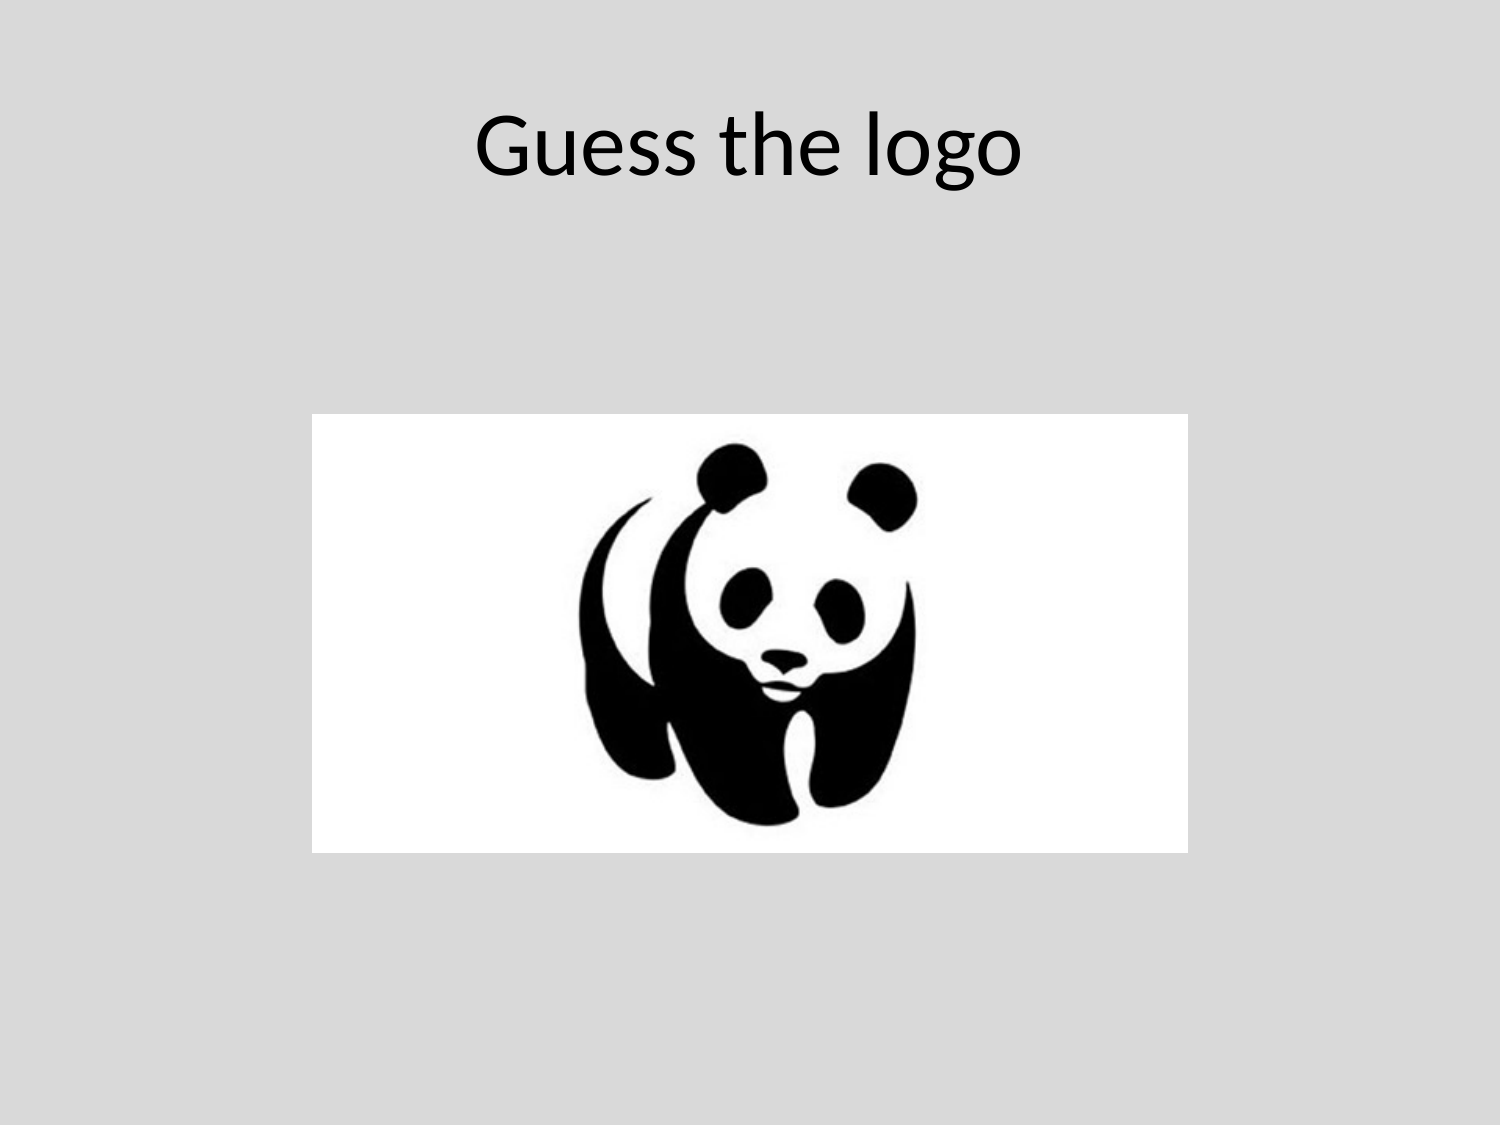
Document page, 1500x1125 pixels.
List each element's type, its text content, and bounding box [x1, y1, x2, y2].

title Guess the logo [75, 45, 1425, 233]
picture [312, 414, 1188, 853]
